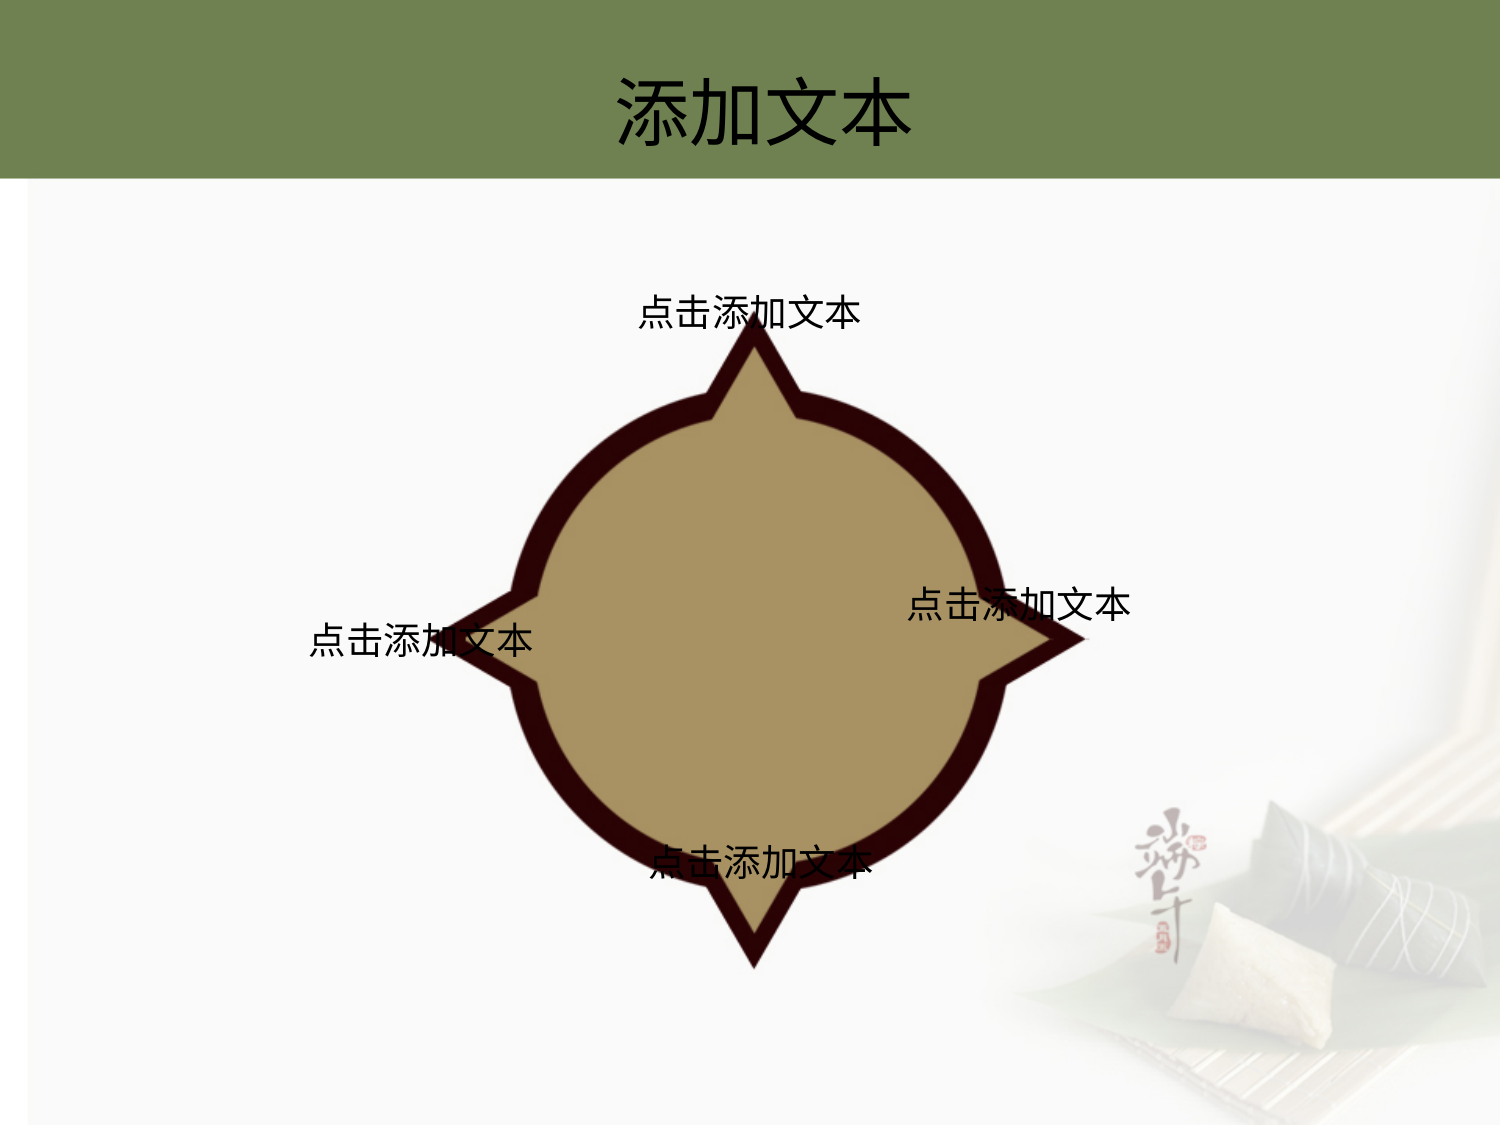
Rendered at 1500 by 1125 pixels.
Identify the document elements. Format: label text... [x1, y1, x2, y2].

text_box 添加文本 [599, 58, 930, 164]
picture [0, 0, 1500, 1125]
text_box 点击添加文本 [891, 574, 1147, 634]
text_box 点击添加文本 [622, 281, 878, 341]
text_box 点击添加文本 [634, 831, 889, 892]
text_box 点击添加文本 [294, 609, 549, 670]
